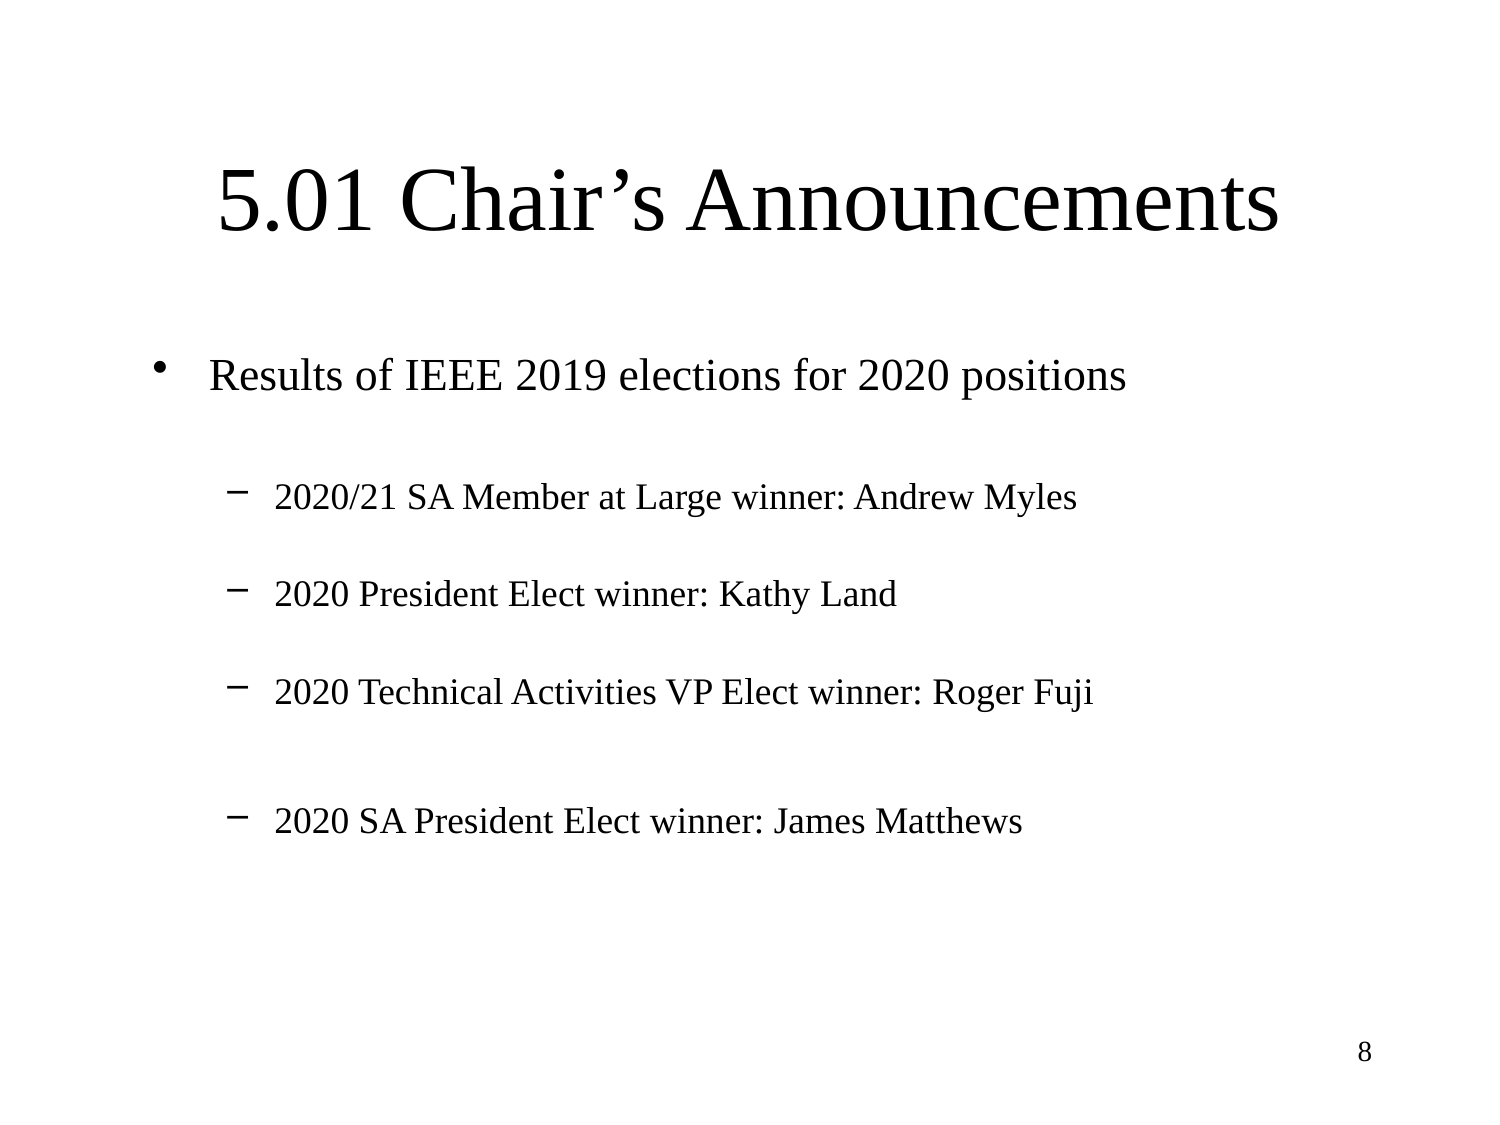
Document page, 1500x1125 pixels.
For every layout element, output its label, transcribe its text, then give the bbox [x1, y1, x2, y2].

list Results of IEEE 2019 elections for 2020 positions 2020/21 SA Member at Large winner: Andrew Myles 2020 President Elect winner: Kathy Land 2020 Technical Activities VP Elect winner: Roger Fuji 2020 SA President Elect winner: James Matthews [137, 337, 1413, 1013]
title 5.01 Chair’s Announcements [112, 99, 1388, 288]
slide_number 8 [1074, 1024, 1388, 1101]
